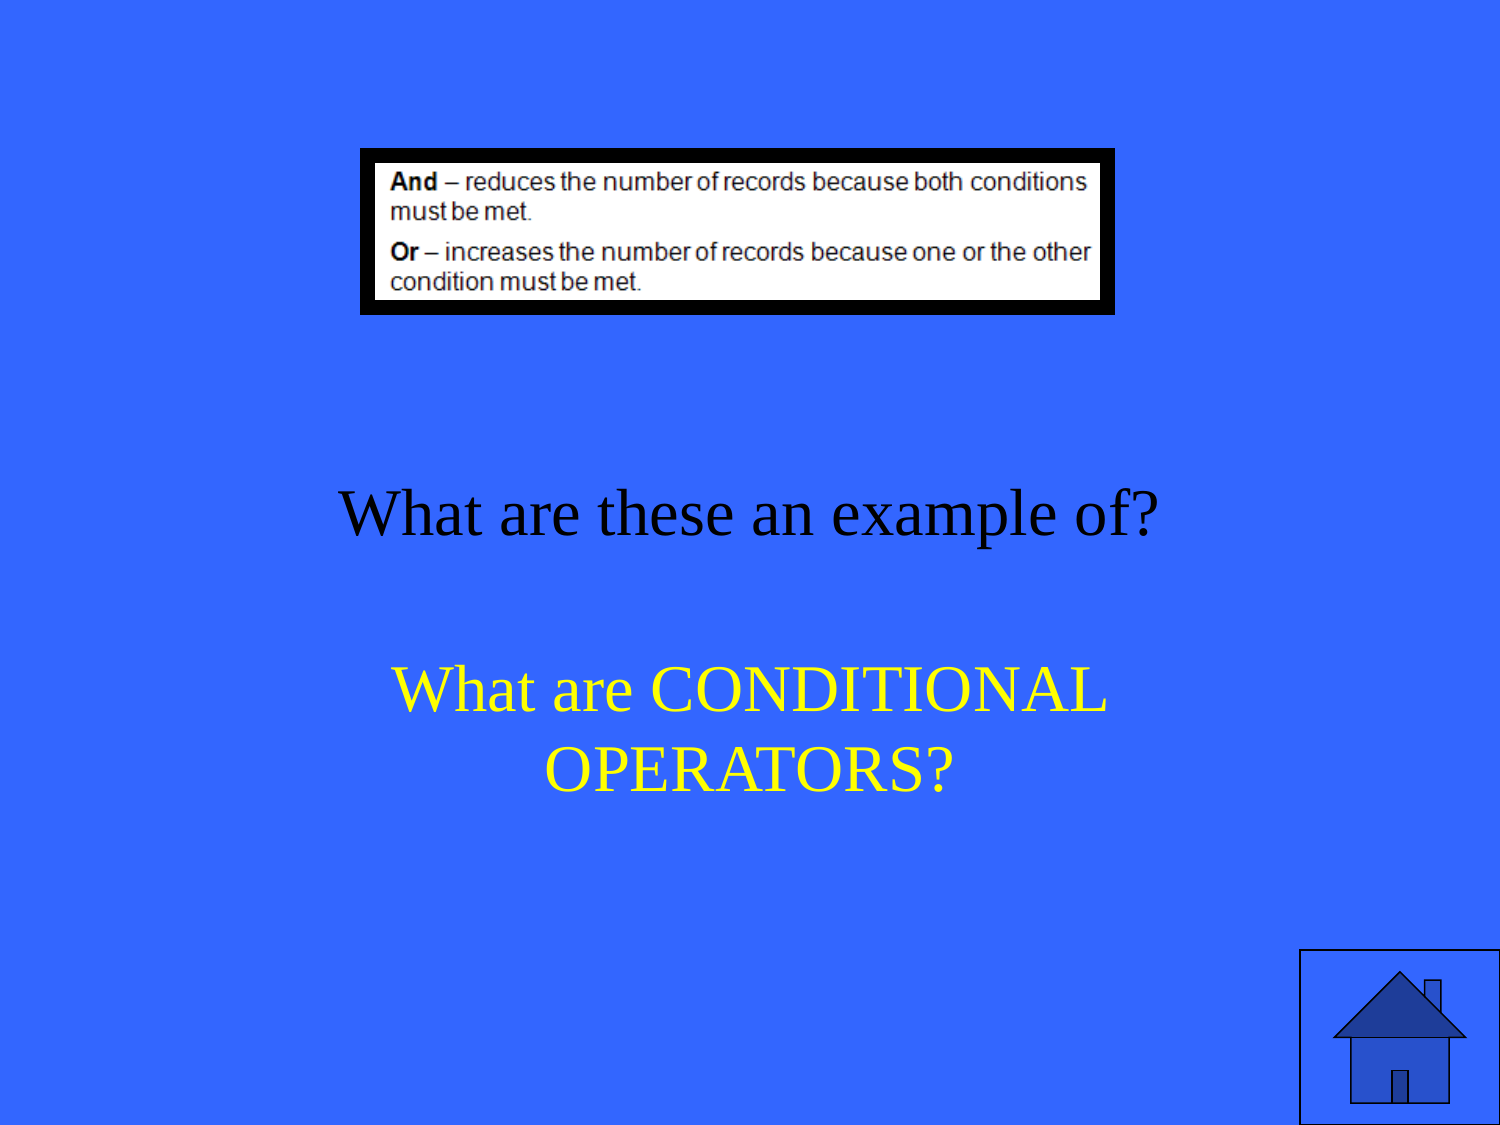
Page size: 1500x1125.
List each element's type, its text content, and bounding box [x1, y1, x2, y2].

subtitle What are CONDITIONAL OPERATORS? [224, 637, 1276, 926]
text_box [1299, 950, 1500, 1125]
picture [374, 162, 1101, 301]
title What are these an example of? [112, 374, 1388, 563]
